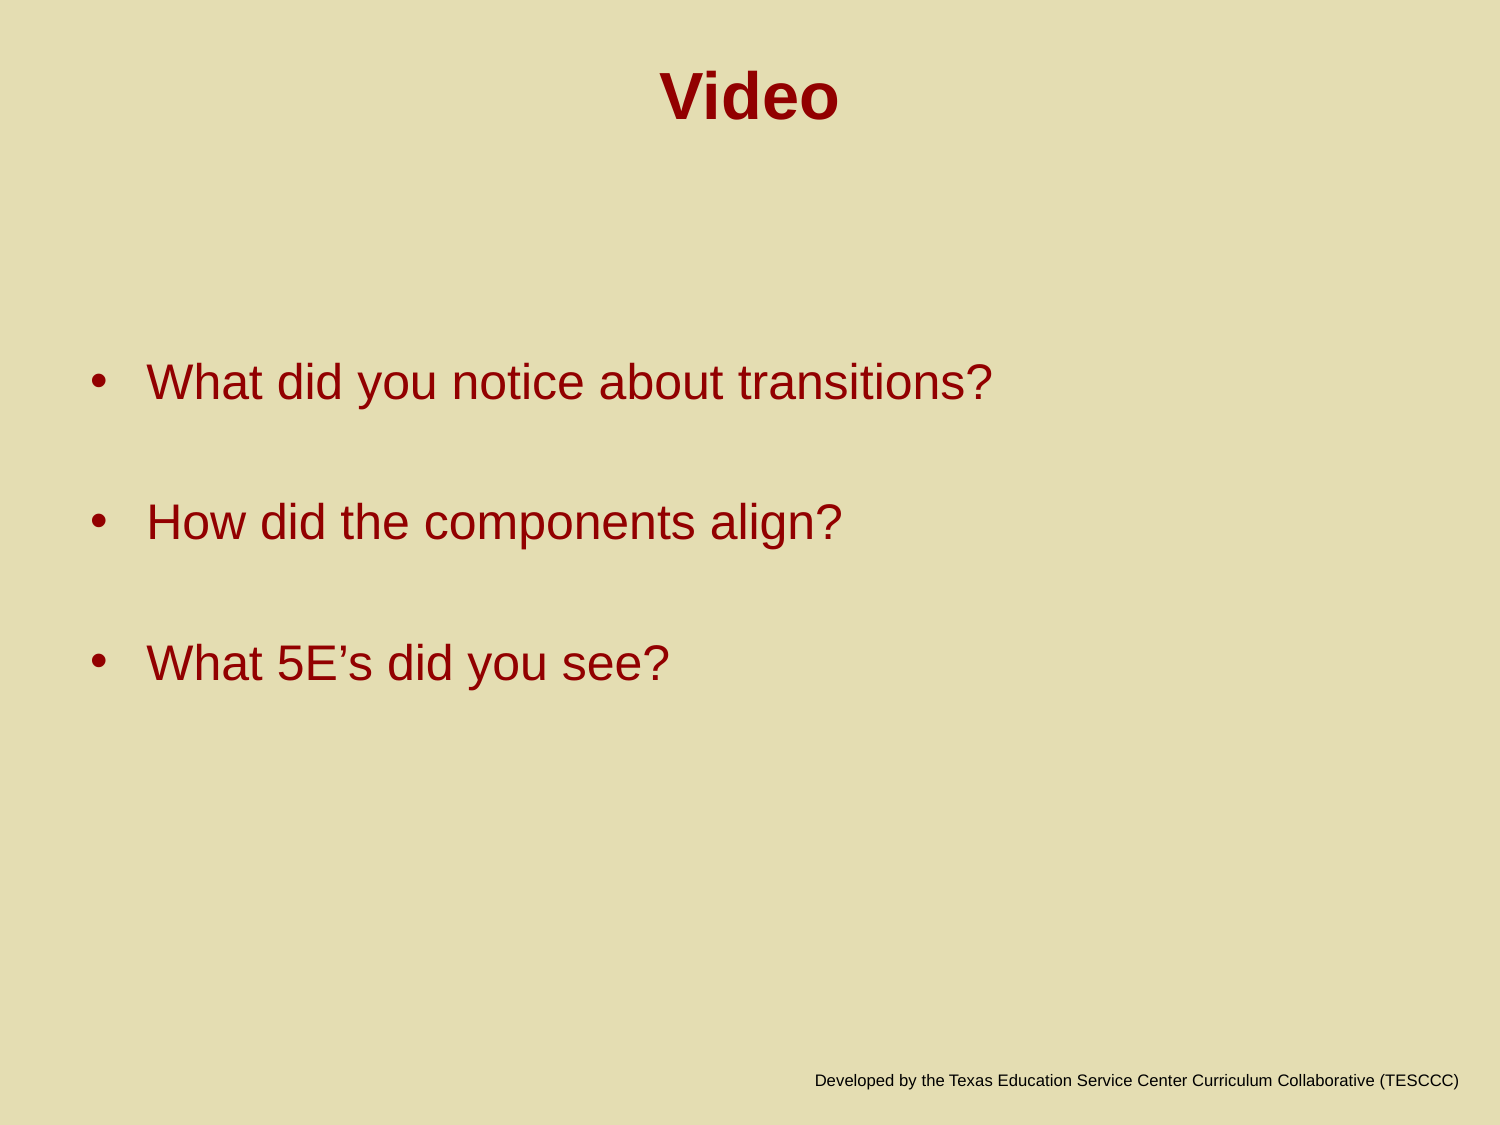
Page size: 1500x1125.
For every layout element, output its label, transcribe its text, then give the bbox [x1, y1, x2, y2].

list What did you notice about transitions? How did the components align? What 5E’s did you see? [74, 262, 1276, 1006]
title Video [74, 44, 1426, 233]
